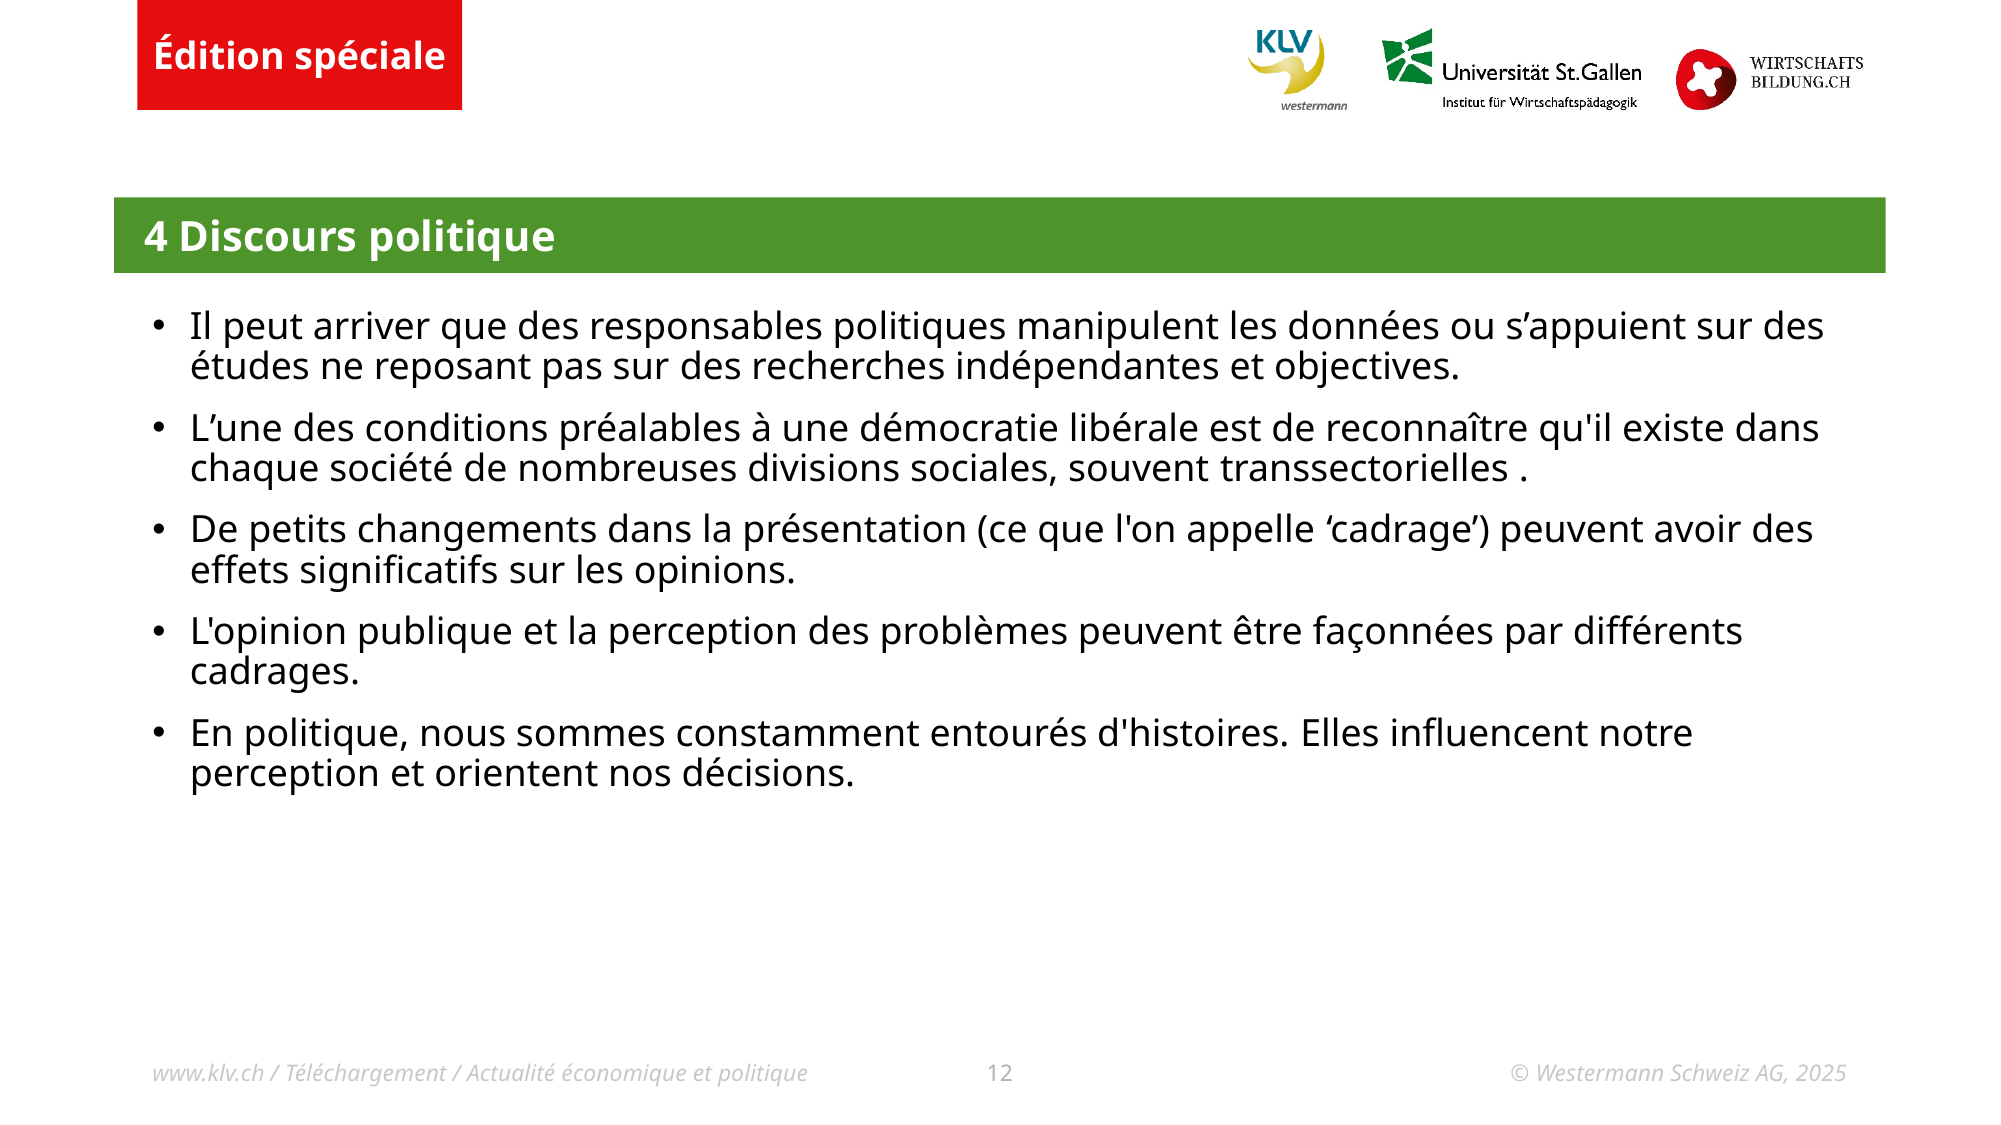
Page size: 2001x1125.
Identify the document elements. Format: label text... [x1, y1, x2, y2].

slide_number 12 [662, 1043, 1338, 1104]
text_box 4 Discours politique [113, 196, 1887, 274]
footer © Westermann Schweiz AG, 2025 [1395, 1042, 1863, 1103]
list Il peut arriver que des responsables politiques manipulent les données ou s’appuient sur des études ne reposant pas sur des recherches indépendantes et objectives. L’une des conditions préalables à une démocratie libérale est de reconnaître qu'il existe dans chaque société de nombreuses divisions sociales, souvent transsectorielles . De petits changements dans la présentation (ce que l'on appelle ‘cadrage’) peuvent avoir des effets significatifs sur les opinions. L'opinion publique et la perception des problèmes peuvent être façonnées par différents cadrages. En politique, nous sommes constamment entourés d'histoires. Elles influencent notre perception et orientent nos décisions. [137, 299, 1863, 1014]
picture [1676, 49, 1863, 110]
picture [1248, 30, 1347, 110]
slide_number www.klv.ch / Téléchargement / Actualité économique et politique [137, 1042, 903, 1103]
picture [1382, 28, 1641, 110]
